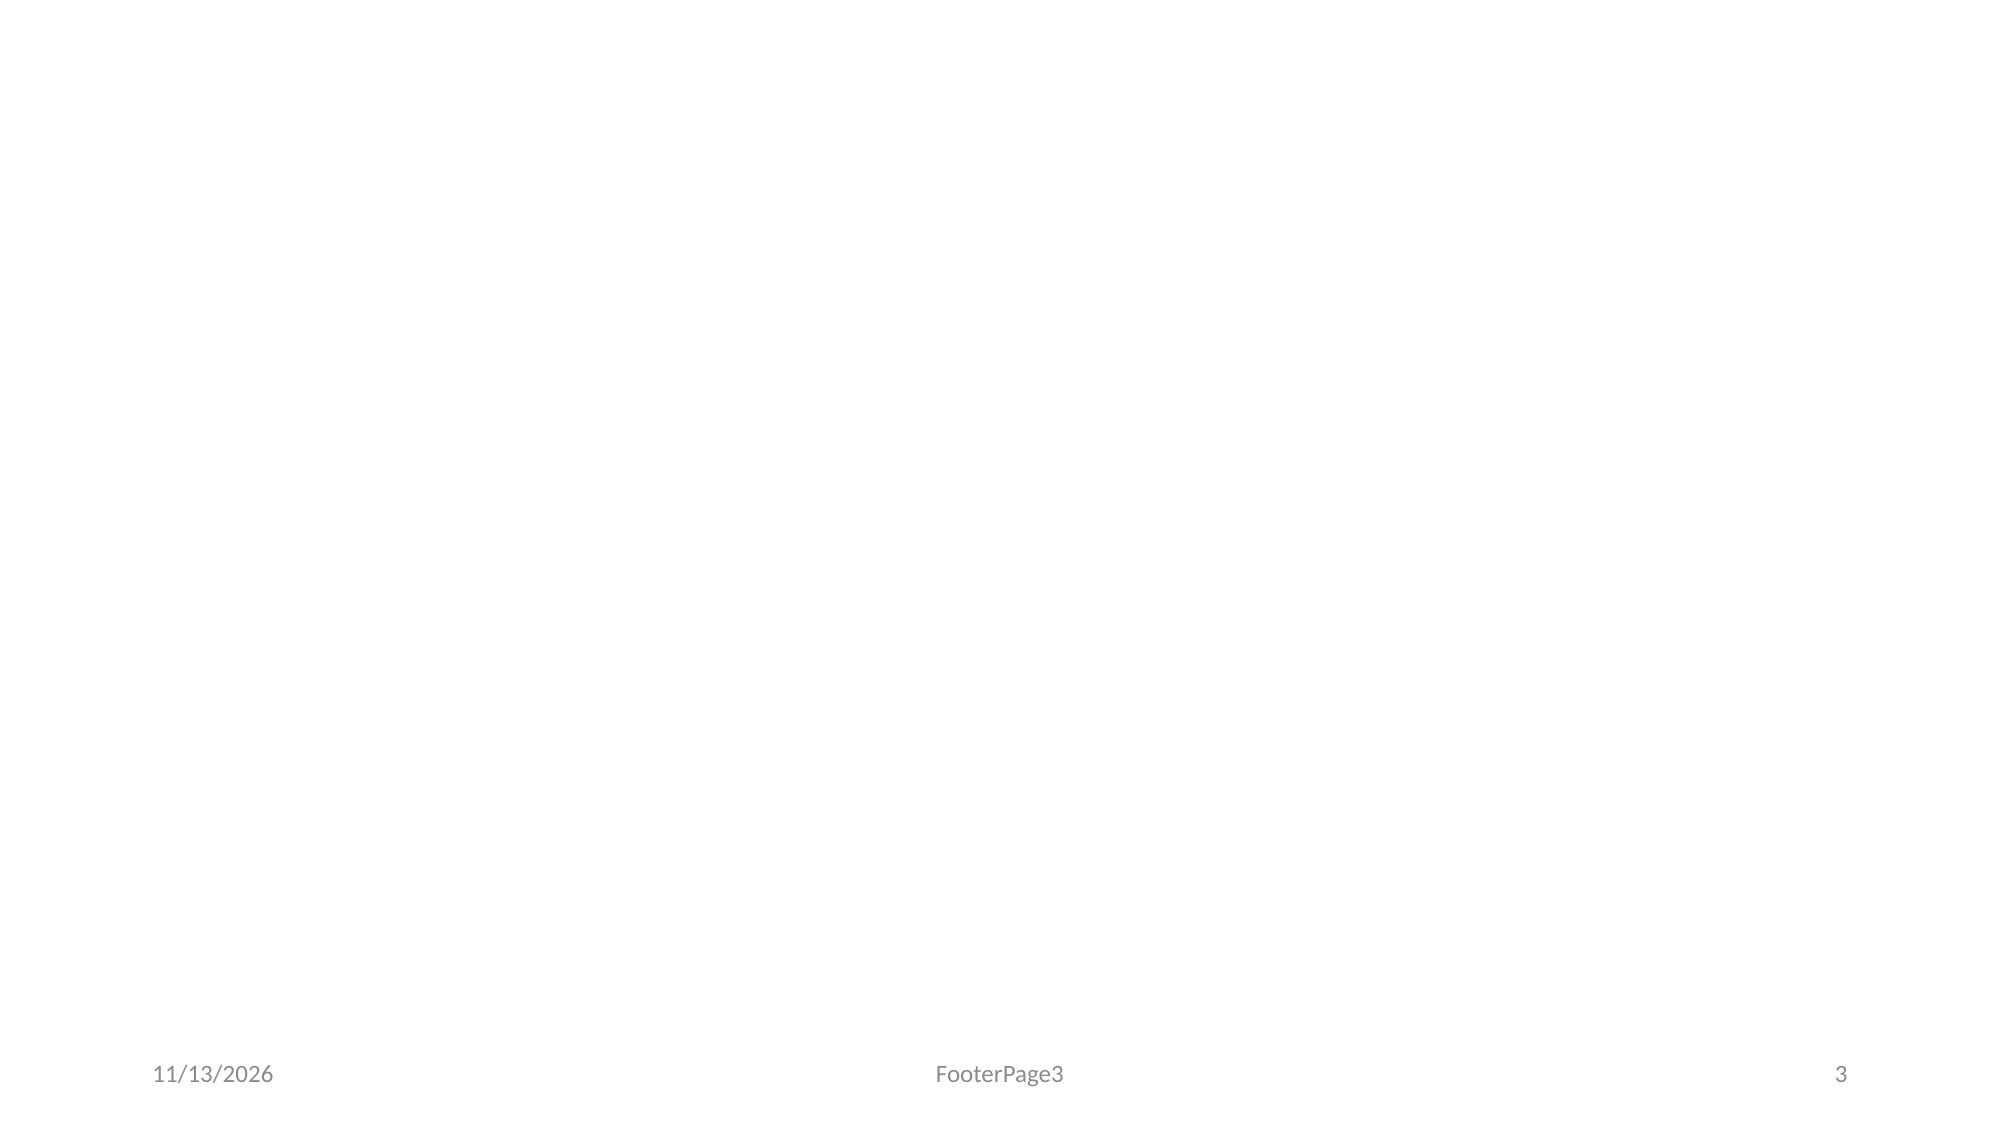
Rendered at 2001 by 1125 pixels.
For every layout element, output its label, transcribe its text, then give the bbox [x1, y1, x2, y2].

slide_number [137, 1042, 588, 1103]
slide_number 3 [1412, 1042, 1863, 1103]
footer FooterPage3 [662, 1042, 1338, 1103]
